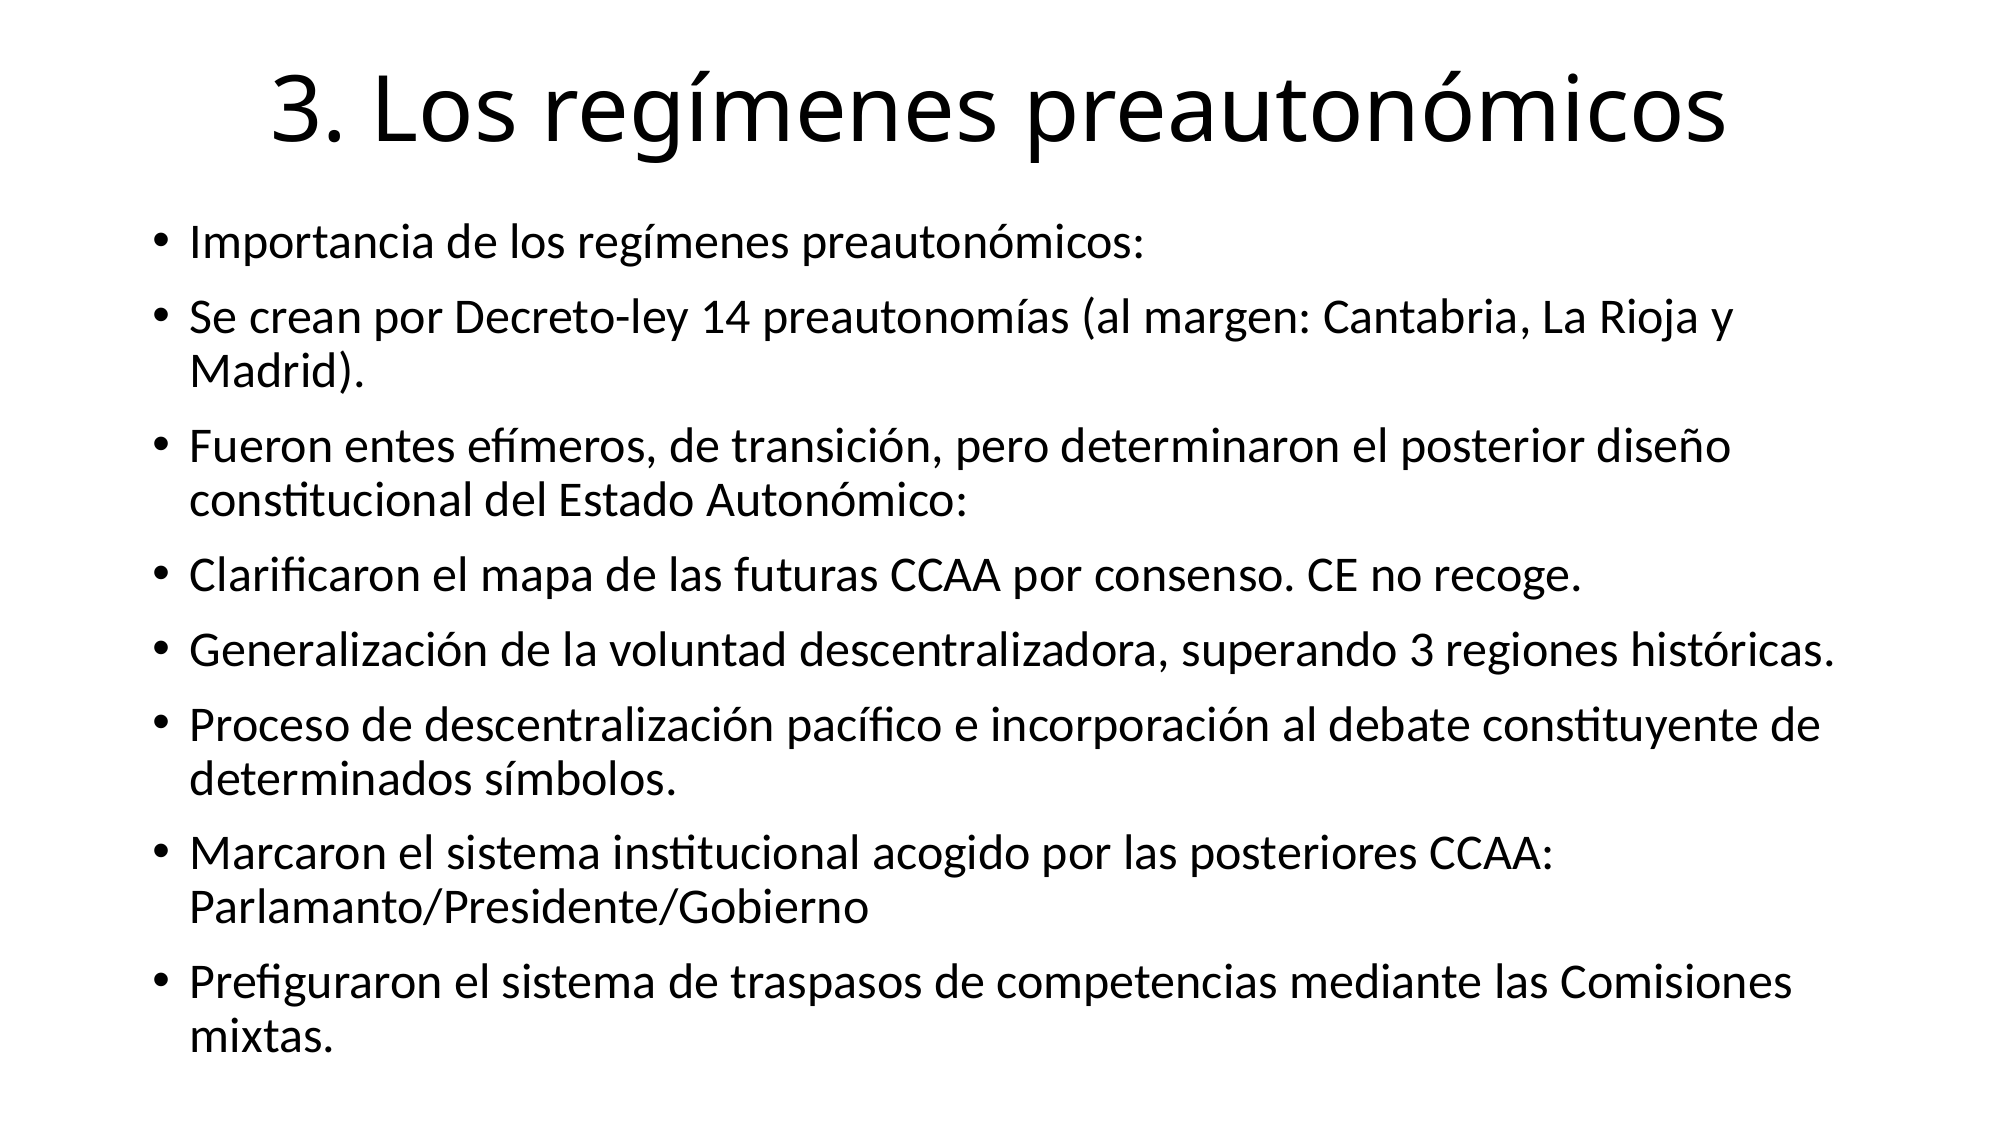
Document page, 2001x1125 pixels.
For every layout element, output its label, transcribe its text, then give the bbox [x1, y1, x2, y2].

list Importancia de los regímenes preautonómicos: Se crean por Decreto-ley 14 preautonomías (al margen: Cantabria, La Rioja y Madrid). Fueron entes efímeros, de transición, pero determinaron el posterior diseño constitucional del Estado Autonómico: Clarificaron el mapa de las futuras CCAA por consenso. CE no recoge. Generalización de la voluntad descentralizadora, superando 3 regiones históricas. Proceso de descentralización pacífico e incorporación al debate constituyente de determinados símbolos. Marcaron el sistema institucional acogido por las posteriores CCAA: Parlamanto/Presidente/Gobierno Prefiguraron el sistema de traspasos de competencias mediante las Comisiones mixtas. [137, 208, 1863, 1097]
title 3. Los regímenes preautonómicos [137, 15, 1863, 208]
